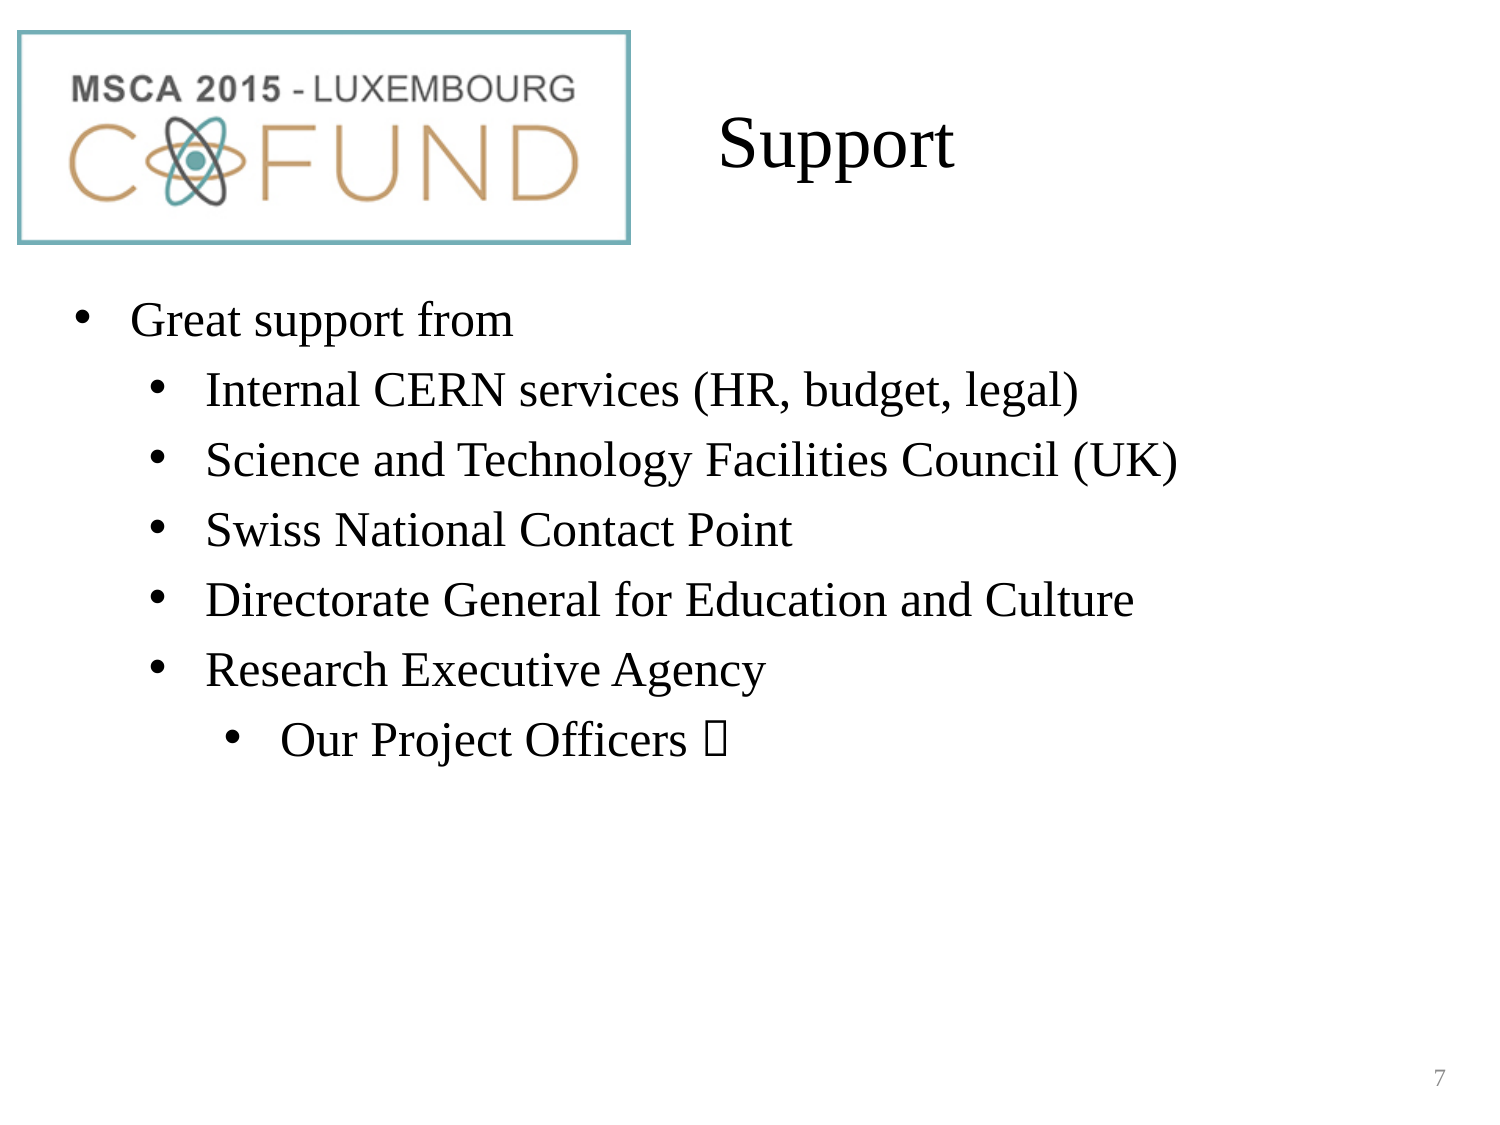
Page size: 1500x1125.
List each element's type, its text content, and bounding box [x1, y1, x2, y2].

footer 7 [986, 1046, 1462, 1107]
text_box Support [702, 30, 1483, 245]
subtitle Great support from Internal CERN services (HR, budget, legal) Science and Technology Facilities Council (UK) Swiss National Contact Point Directorate General for Education and Culture Research Executive Agency Our Project Officers  [58, 278, 1483, 1000]
picture [17, 30, 631, 246]
